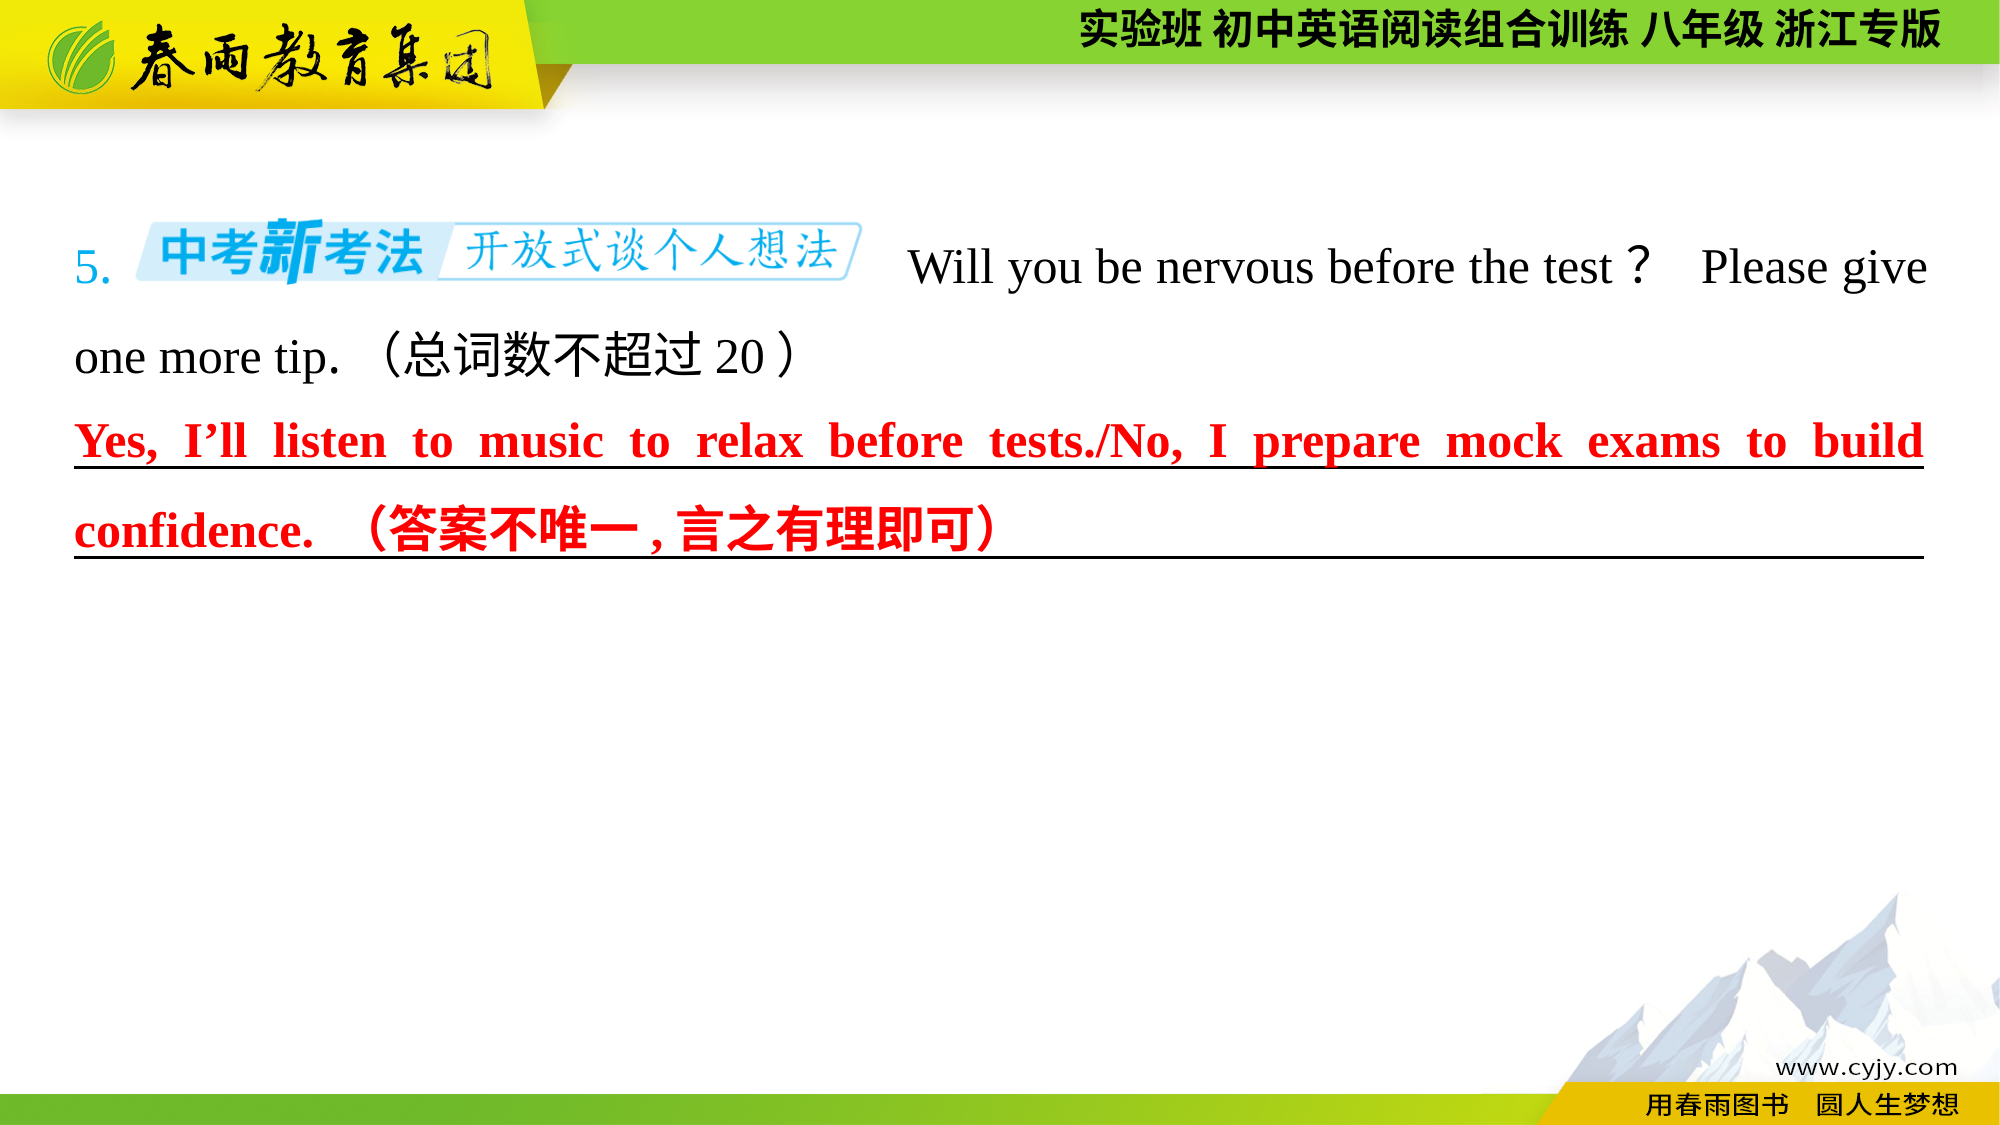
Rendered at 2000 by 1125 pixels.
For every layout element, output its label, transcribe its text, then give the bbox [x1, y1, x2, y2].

picture [0, 0, 2000, 1125]
text_box Yes, I’ll listen to music to relax before tests./No, I prepare mock exams to build confidence. （答案不唯一,言之有理即可） [59, 370, 1941, 565]
list 5. Will you be nervous before the test？ Please give one more tip.（总词数不超过20） ___________________________ ________________. ____________________ ___________ [59, 195, 1944, 575]
